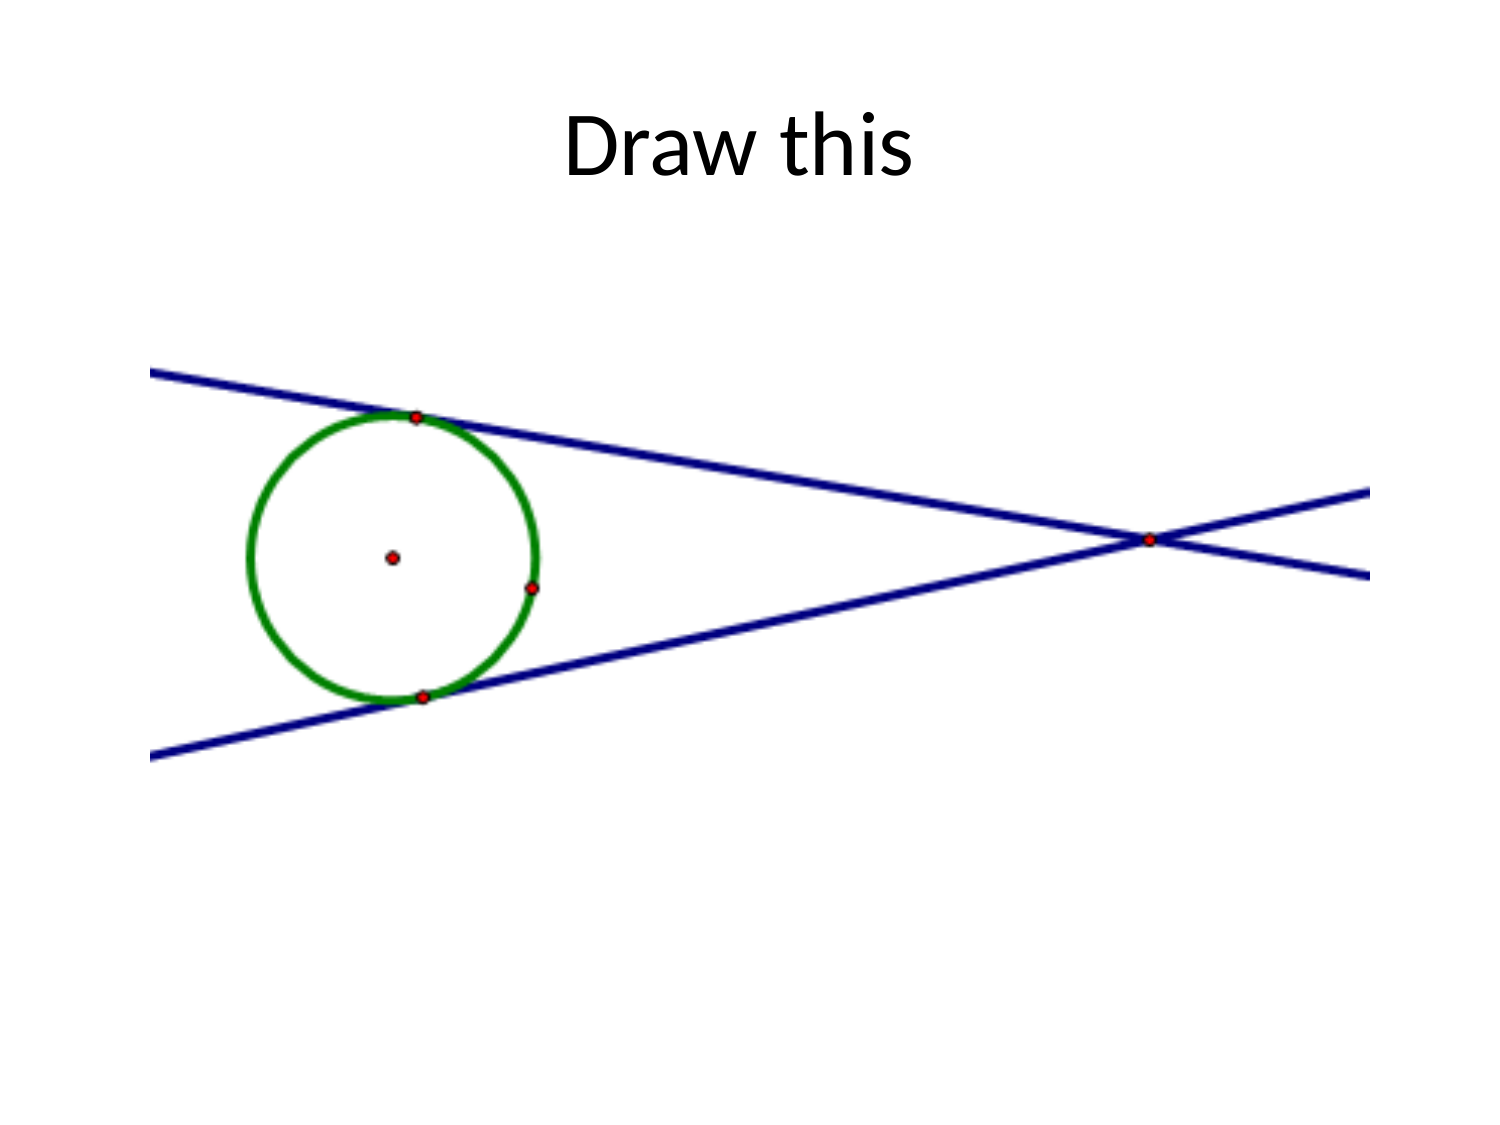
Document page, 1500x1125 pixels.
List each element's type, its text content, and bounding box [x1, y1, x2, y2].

title Draw this [75, 45, 1425, 233]
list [149, 302, 1370, 976]
